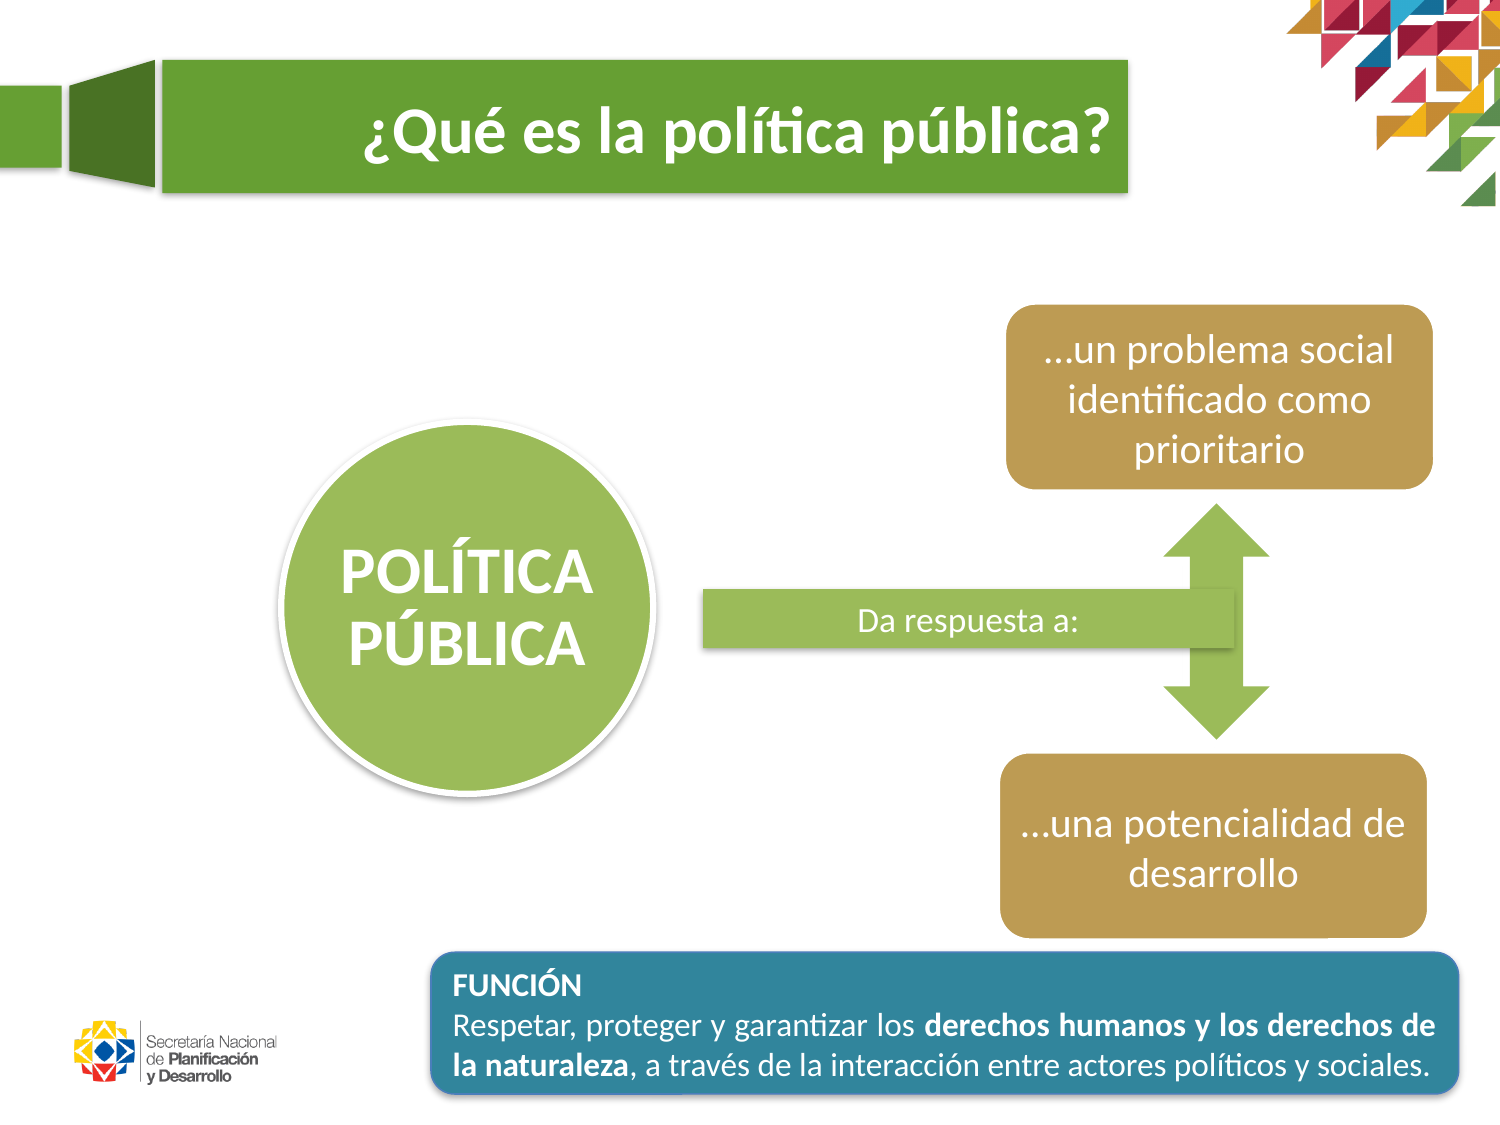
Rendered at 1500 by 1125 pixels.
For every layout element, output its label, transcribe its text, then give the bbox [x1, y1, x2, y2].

picture [1281, 0, 1500, 226]
text_box POLÍTICA PÚBLICA [278, 418, 657, 798]
text_box …una potencialidad de desarrollo [995, 749, 1432, 943]
text_box [1162, 502, 1271, 741]
text_box …un problema social identificado como prioritario [1001, 300, 1438, 494]
text_box Da respuesta a: [702, 588, 1235, 649]
picture [73, 1020, 277, 1085]
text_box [0, 59, 1129, 194]
text_box FUNCIÓN Respetar, proteger y garantizar los derechos humanos y los derechos de la naturaleza, a través de la interacción entre actores políticos y sociales. [430, 951, 1460, 1095]
